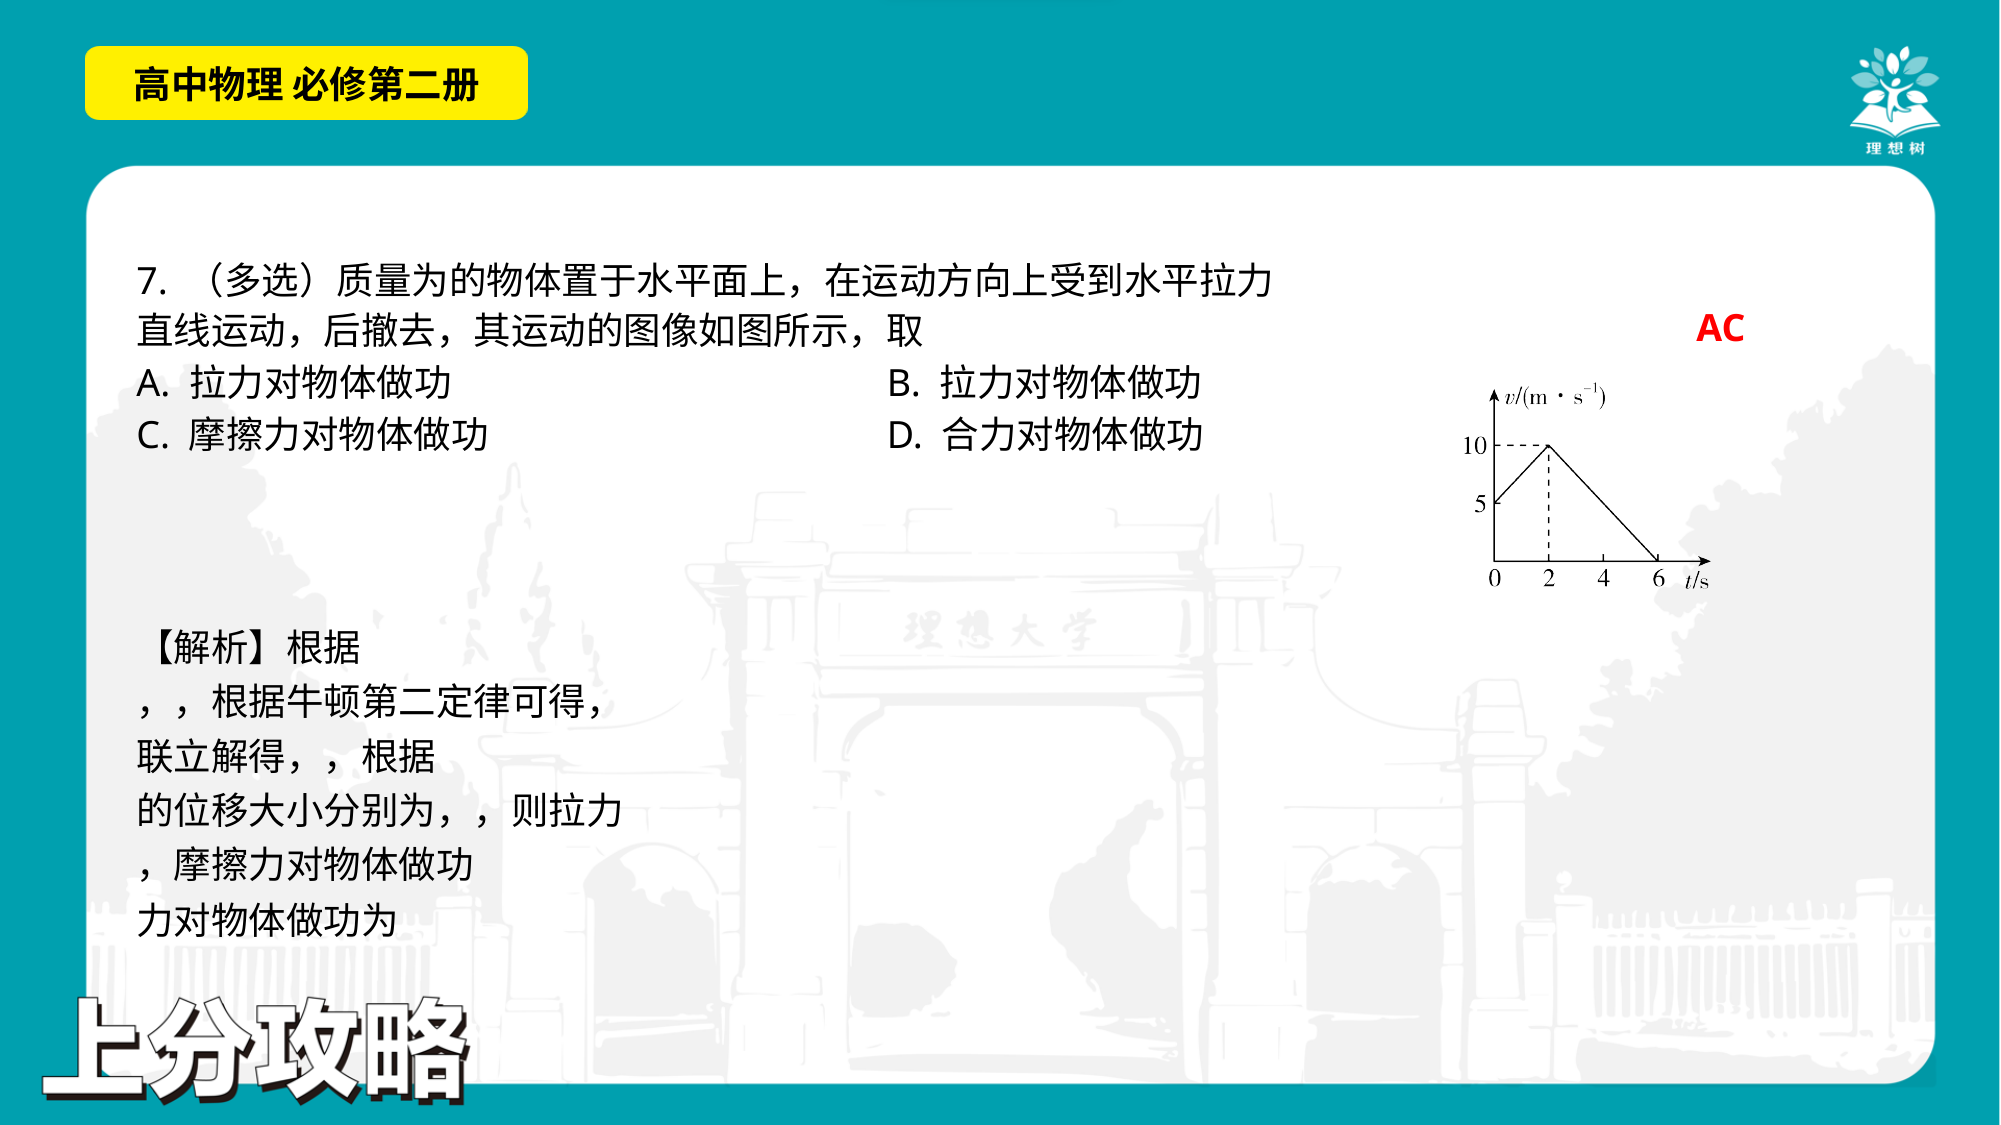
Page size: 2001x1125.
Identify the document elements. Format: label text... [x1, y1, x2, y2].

text_box AC [1680, 299, 1762, 347]
picture [0, 0, 2000, 1125]
